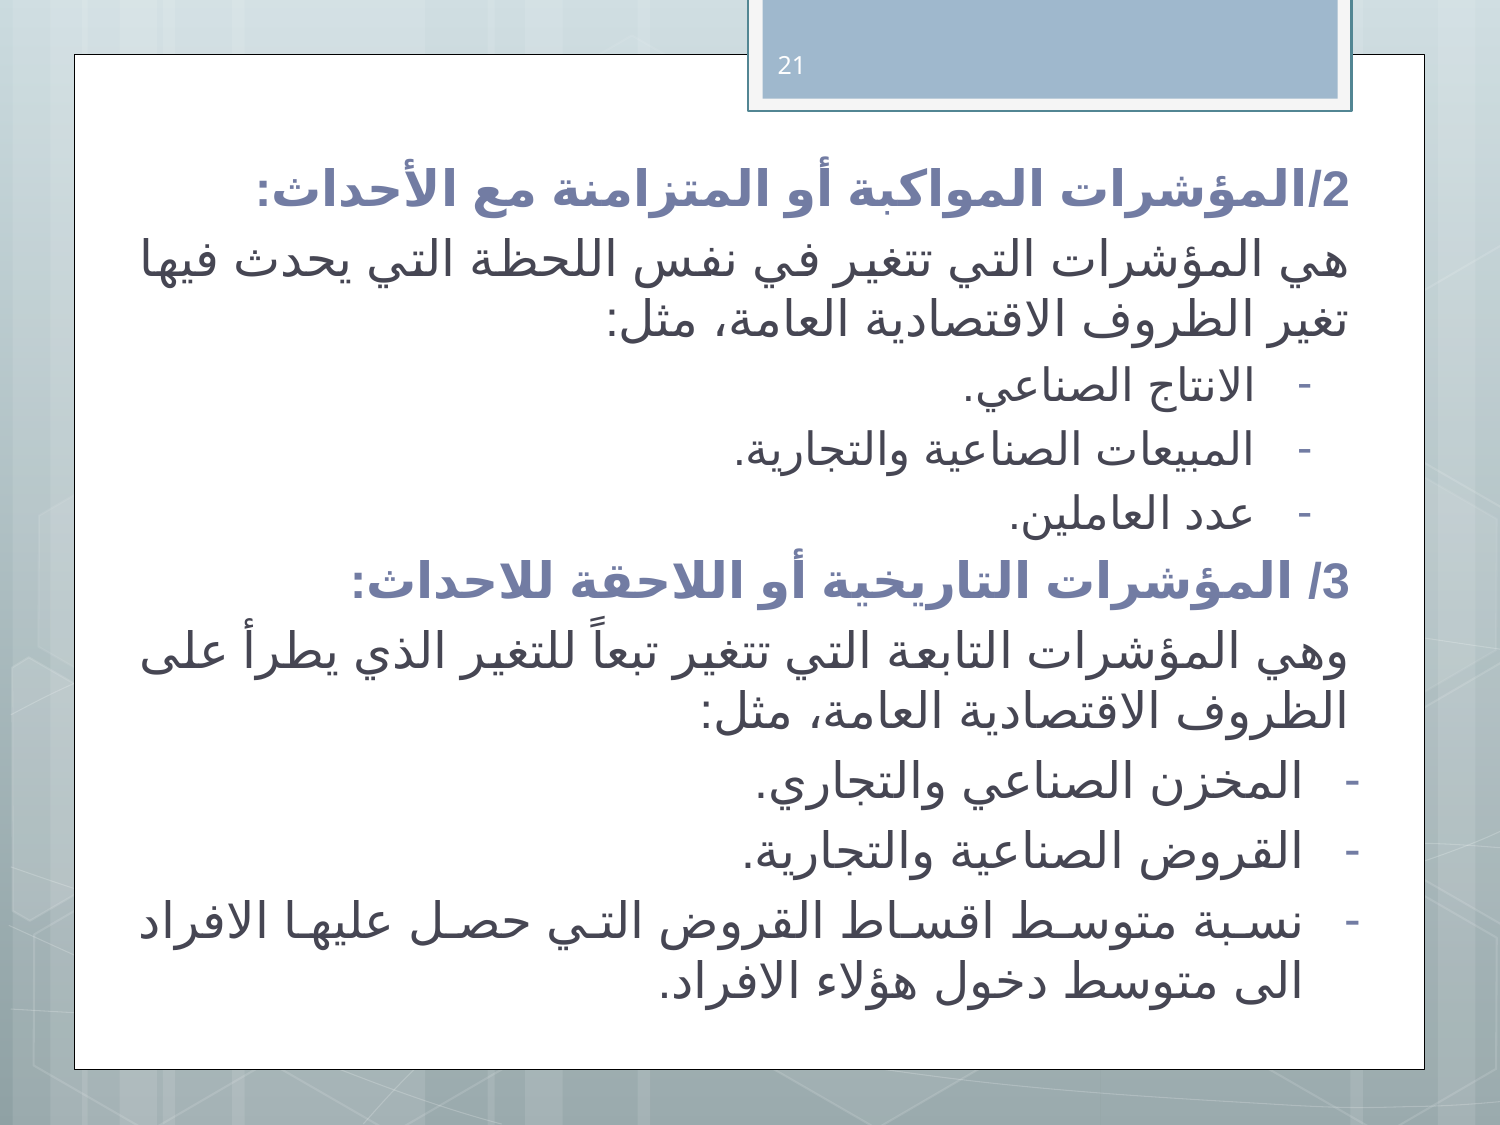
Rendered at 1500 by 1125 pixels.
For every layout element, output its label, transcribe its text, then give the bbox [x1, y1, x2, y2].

slide_number 21 [762, 36, 982, 97]
list 2/المؤشرات المواكبة أو المتزامنة مع الأحداث: هي المؤشرات التي تتغير في نفس اللحظة التي يحدث فيها تغير الظروف الاقتصادية العامة، مثل: الانتاج الصناعي. المبيعات الصناعية والتجارية. عدد العاملين. 3/ المؤشرات التاريخية أو اللاحقة للاحداث: وهي المؤشرات التابعة التي تتغير تبعاً للتغير الذي يطرأ على الظروف الاقتصادية العامة، مثل: المخزن الصناعي والتجاري. القروض الصناعية والتجارية. نسبة متوسط اقساط القروض التي حصل عليها الافراد الى متوسط دخول هؤلاء الافراد. [123, 149, 1376, 1035]
